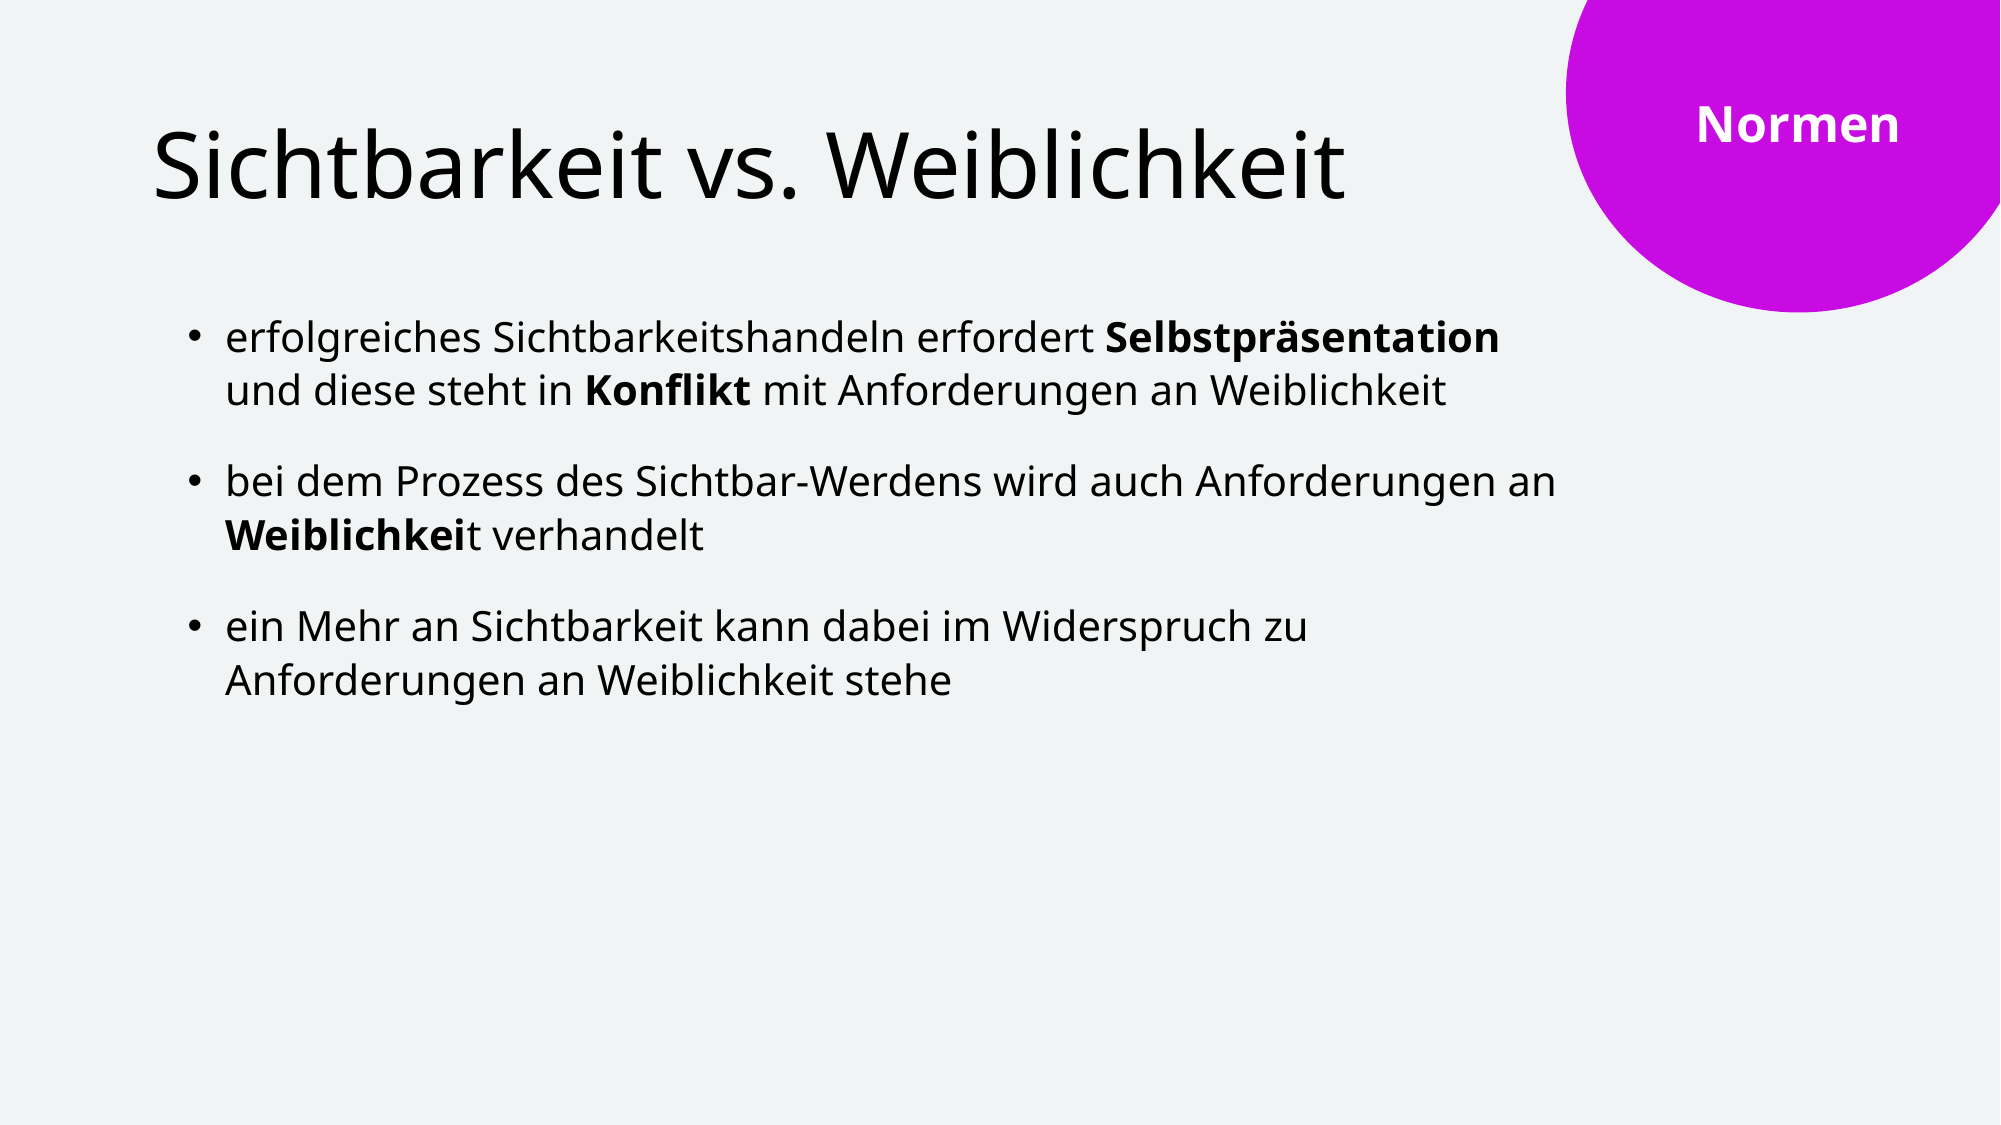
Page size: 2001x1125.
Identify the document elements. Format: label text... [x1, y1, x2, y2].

list erfolgreiches Sichtbarkeitshandeln erfordert Selbstpräsentation und diese steht in Konflikt mit Anforderungen an Weiblichkeit bei dem Prozess des Sichtbar-Werdens wird auch Anforderungen an Weiblichkeit verhandelt ein Mehr an Sichtbarkeit kann dabei im Widerspruch zu Anforderungen an Weiblichkeit stehe [172, 299, 1595, 1014]
title Sichtbarkeit vs. Weiblichkeit [137, 59, 1669, 278]
text_box Normen [1564, 0, 2000, 314]
